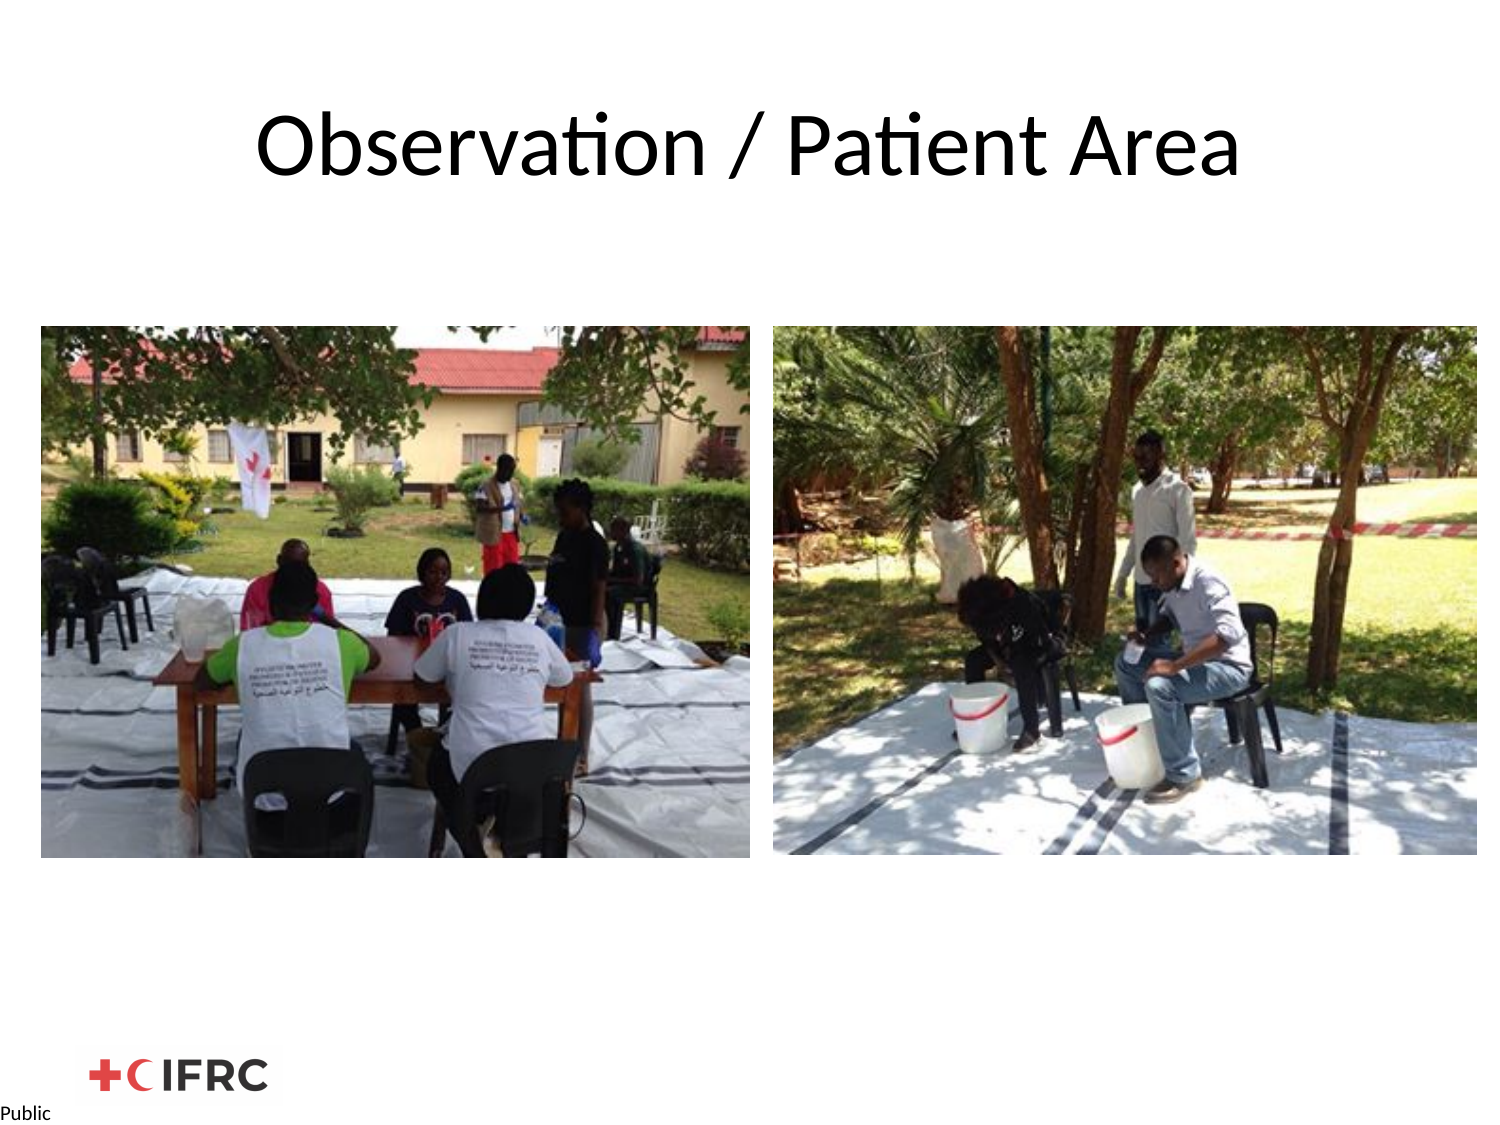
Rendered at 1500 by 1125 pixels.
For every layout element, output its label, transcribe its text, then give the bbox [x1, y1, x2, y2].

picture [75, 1045, 283, 1106]
picture [41, 326, 750, 859]
title Observation / Patient Area [75, 45, 1425, 233]
picture [773, 326, 1477, 855]
